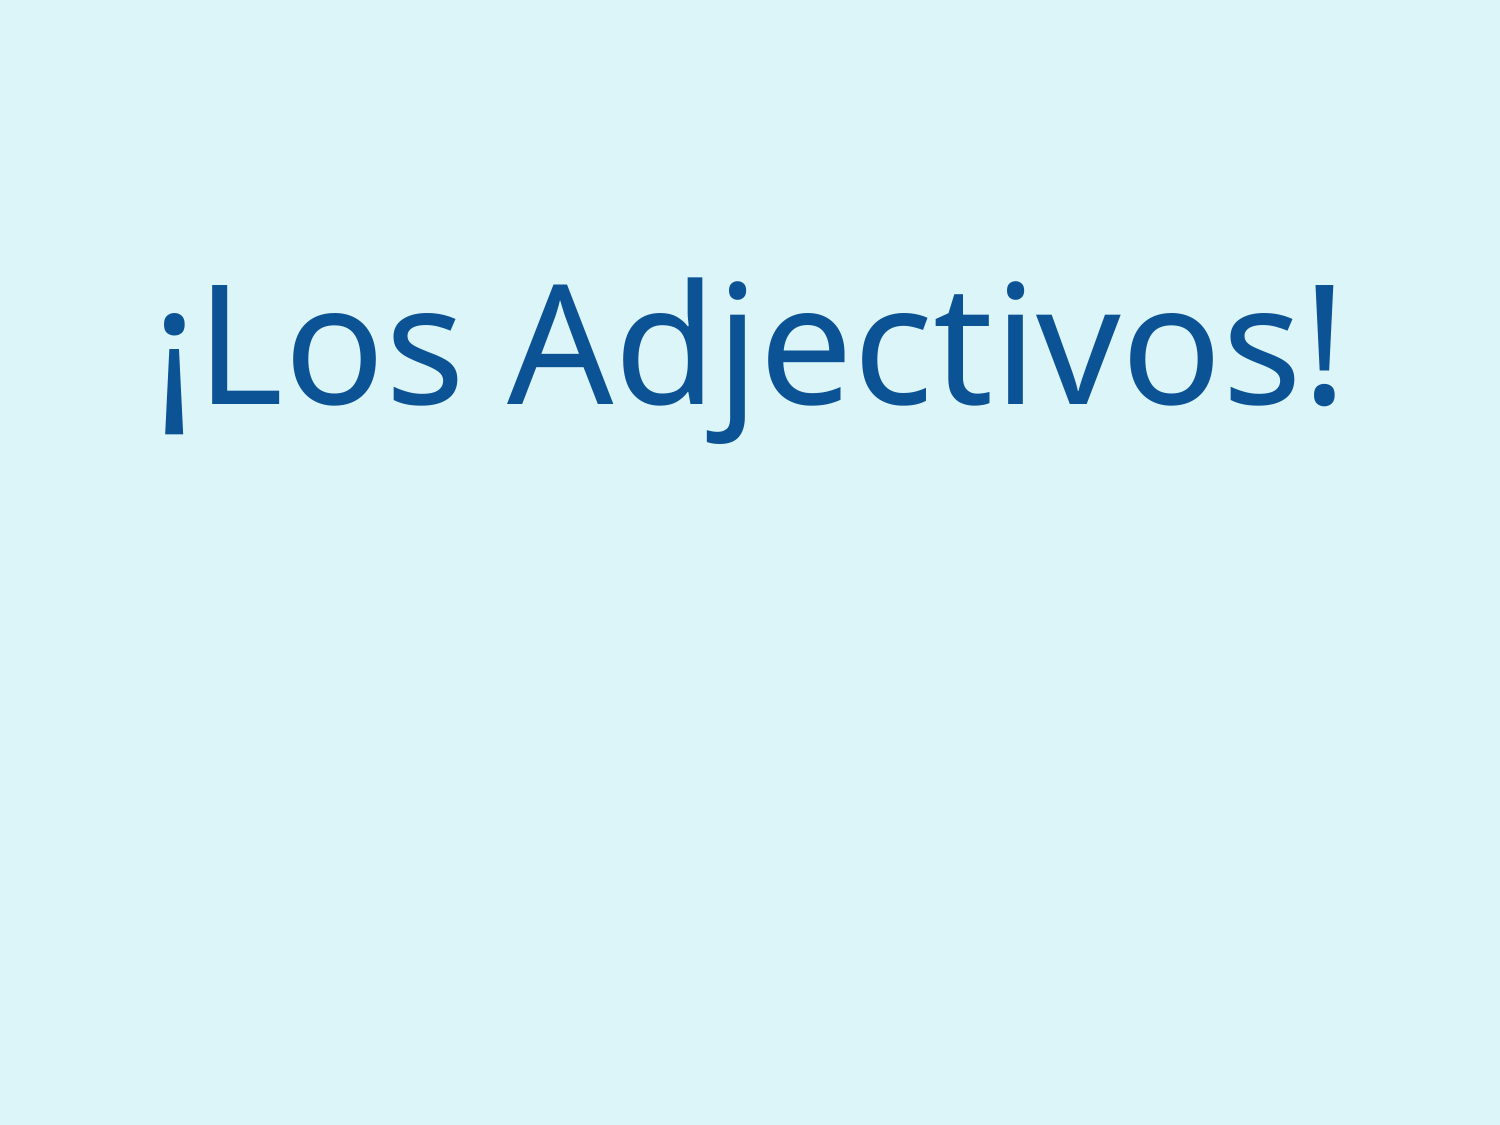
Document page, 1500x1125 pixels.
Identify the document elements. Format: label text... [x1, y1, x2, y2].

title ¡Los Adjectivos! [75, 45, 1425, 631]
